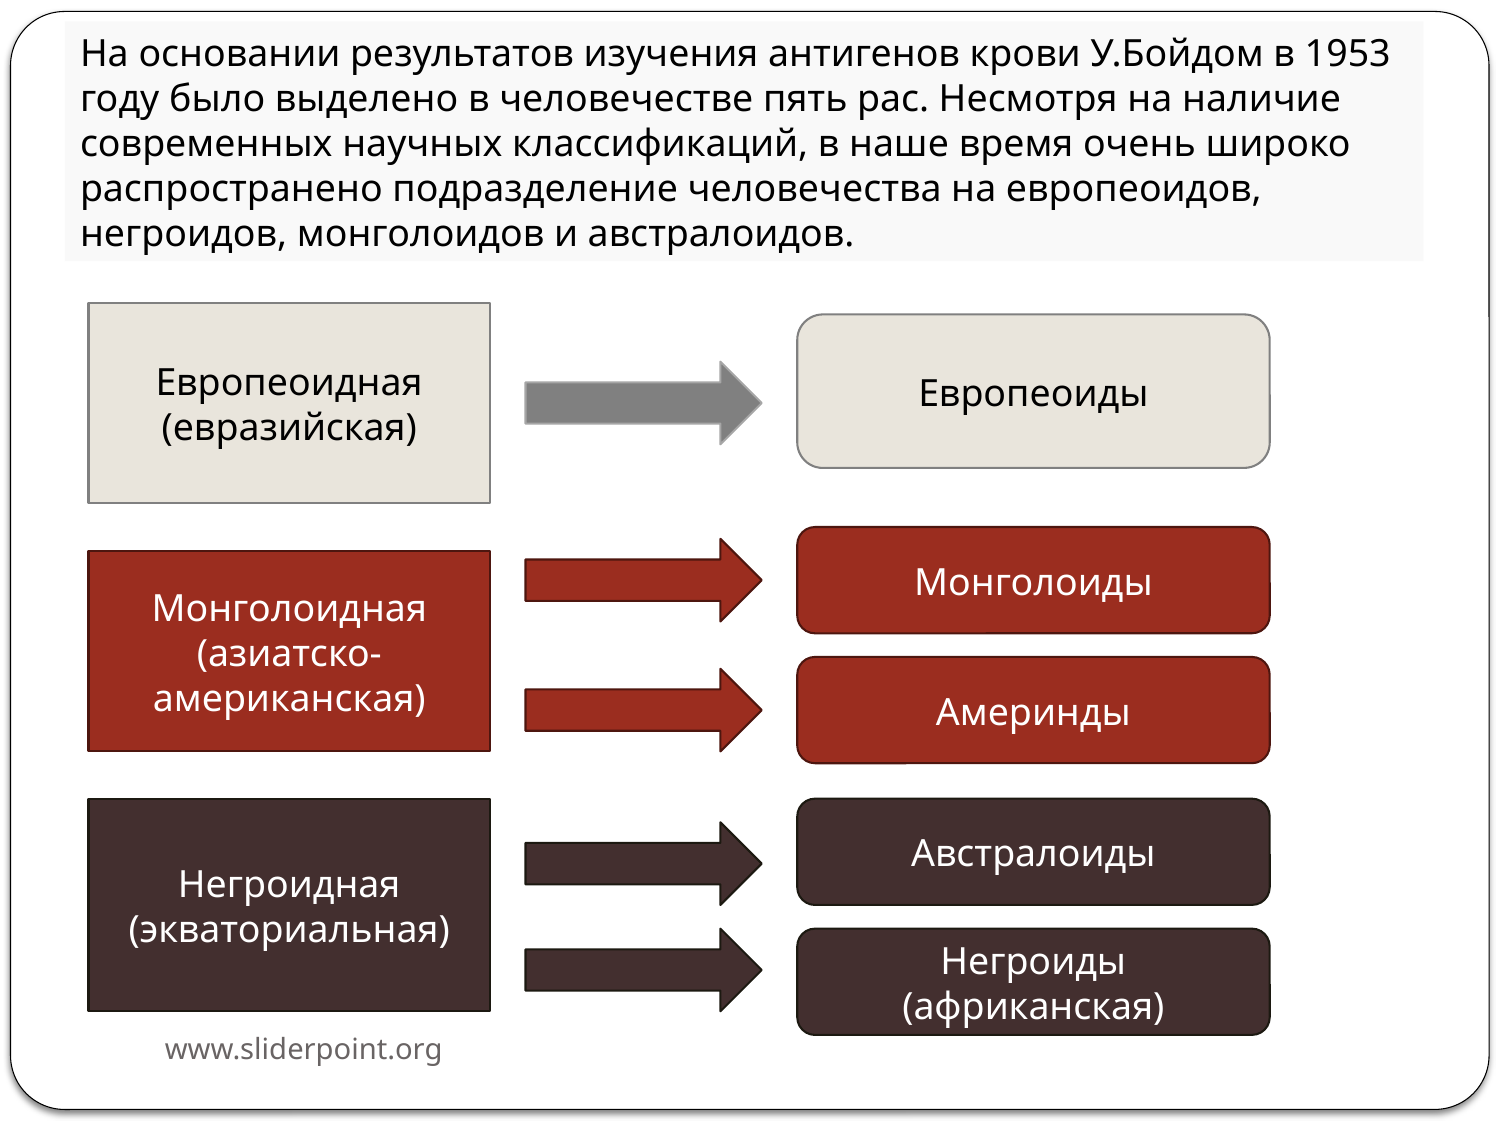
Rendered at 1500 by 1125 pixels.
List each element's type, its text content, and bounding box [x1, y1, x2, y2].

text_box Европеоиды [796, 313, 1271, 469]
text_box [524, 927, 763, 1012]
text_box Монголоидная (азиатско-американская) [87, 550, 491, 752]
text_box Европеоидная (евразийская) [87, 302, 491, 504]
footer www.sliderpoint.org [150, 1012, 800, 1088]
text_box Америнды [796, 655, 1271, 765]
text_box Монголоиды [796, 525, 1271, 635]
text_box [524, 360, 763, 446]
text_box Австралоиды [796, 797, 1271, 906]
text_box Негроиды (африканская) [796, 927, 1271, 1036]
text_box [524, 537, 763, 623]
text_box Негроидная (экваториальная) [87, 798, 491, 1012]
text_box На основании результатов изучения антигенов крови У.Бойдом в 1953 году было выделено в человечестве пять рас. Несмотря на наличие современных научных классификаций, в наше время очень широко распространено подразделение человечества на европеоидов, негроидов, монголоидов и австралоидов. [64, 21, 1424, 262]
text_box [524, 821, 763, 906]
text_box [524, 667, 763, 753]
